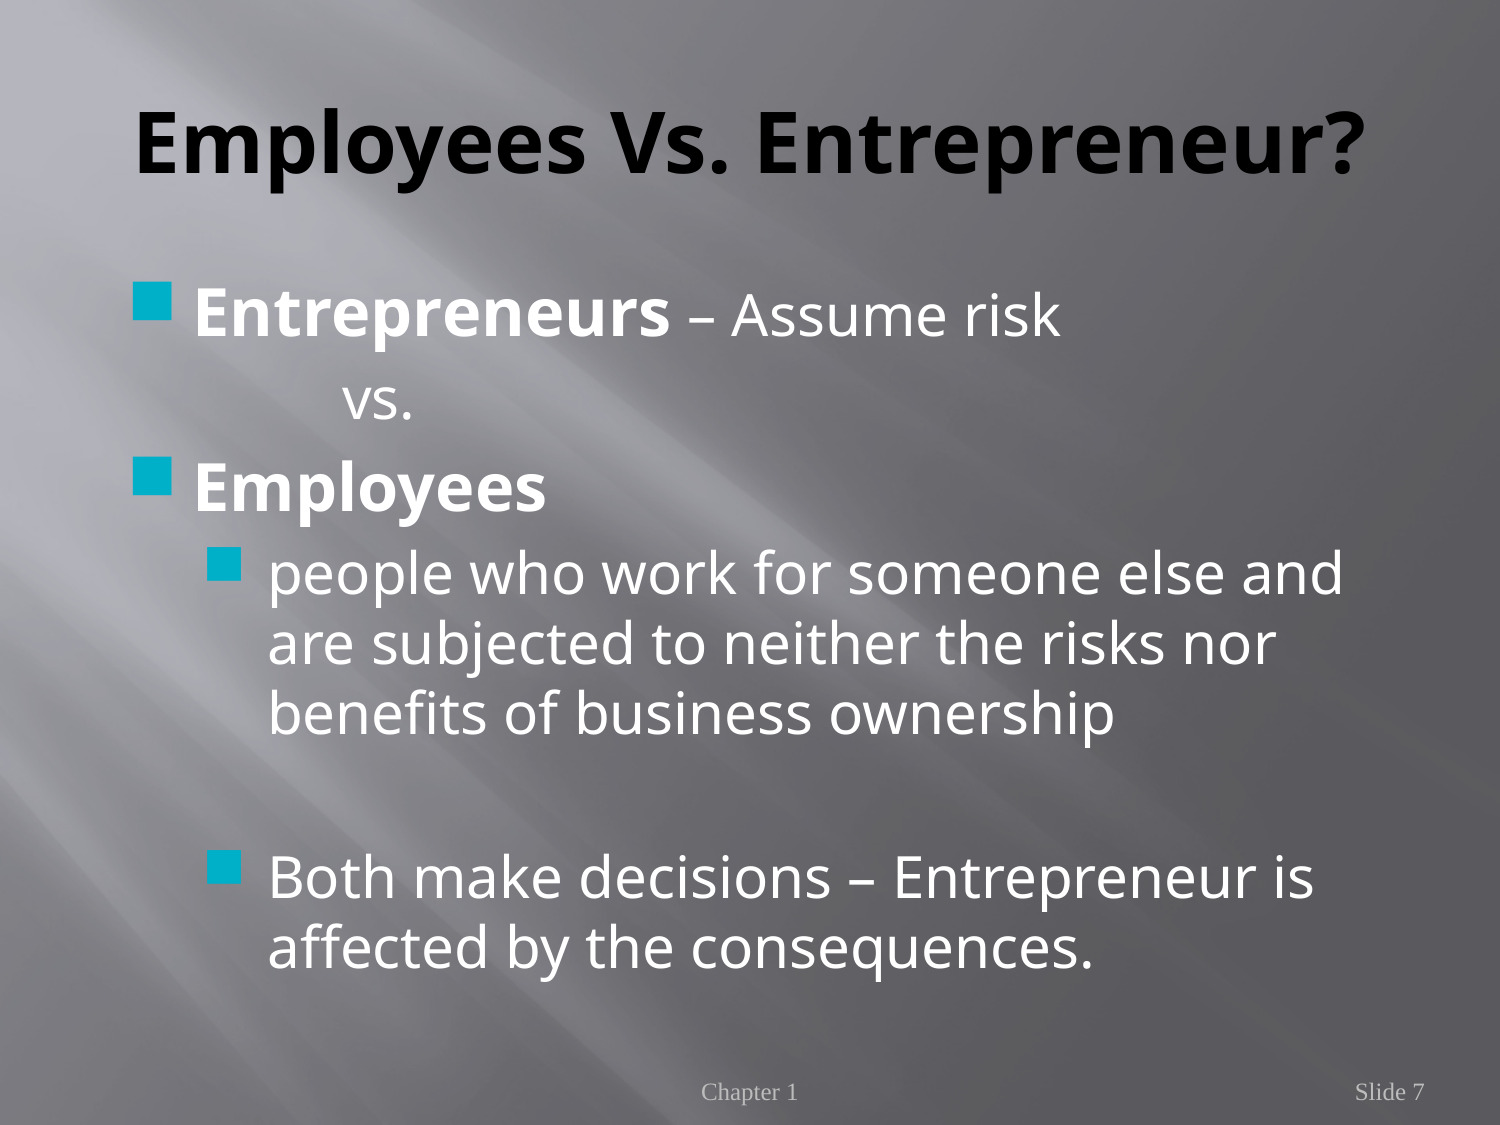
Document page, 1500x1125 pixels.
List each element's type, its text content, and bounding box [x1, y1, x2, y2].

title Employees Vs. Entrepreneur? [75, 45, 1425, 233]
text_box Entrepreneurs – Assume risk vs. Employees people who work for someone else and are subjected to neither the risks nor benefits of business ownership Both make decisions – Entrepreneur is affected by the consequences. [112, 262, 1388, 1063]
footer Chapter 1 [512, 1063, 988, 1113]
slide_number Slide 7 [1299, 1052, 1425, 1113]
